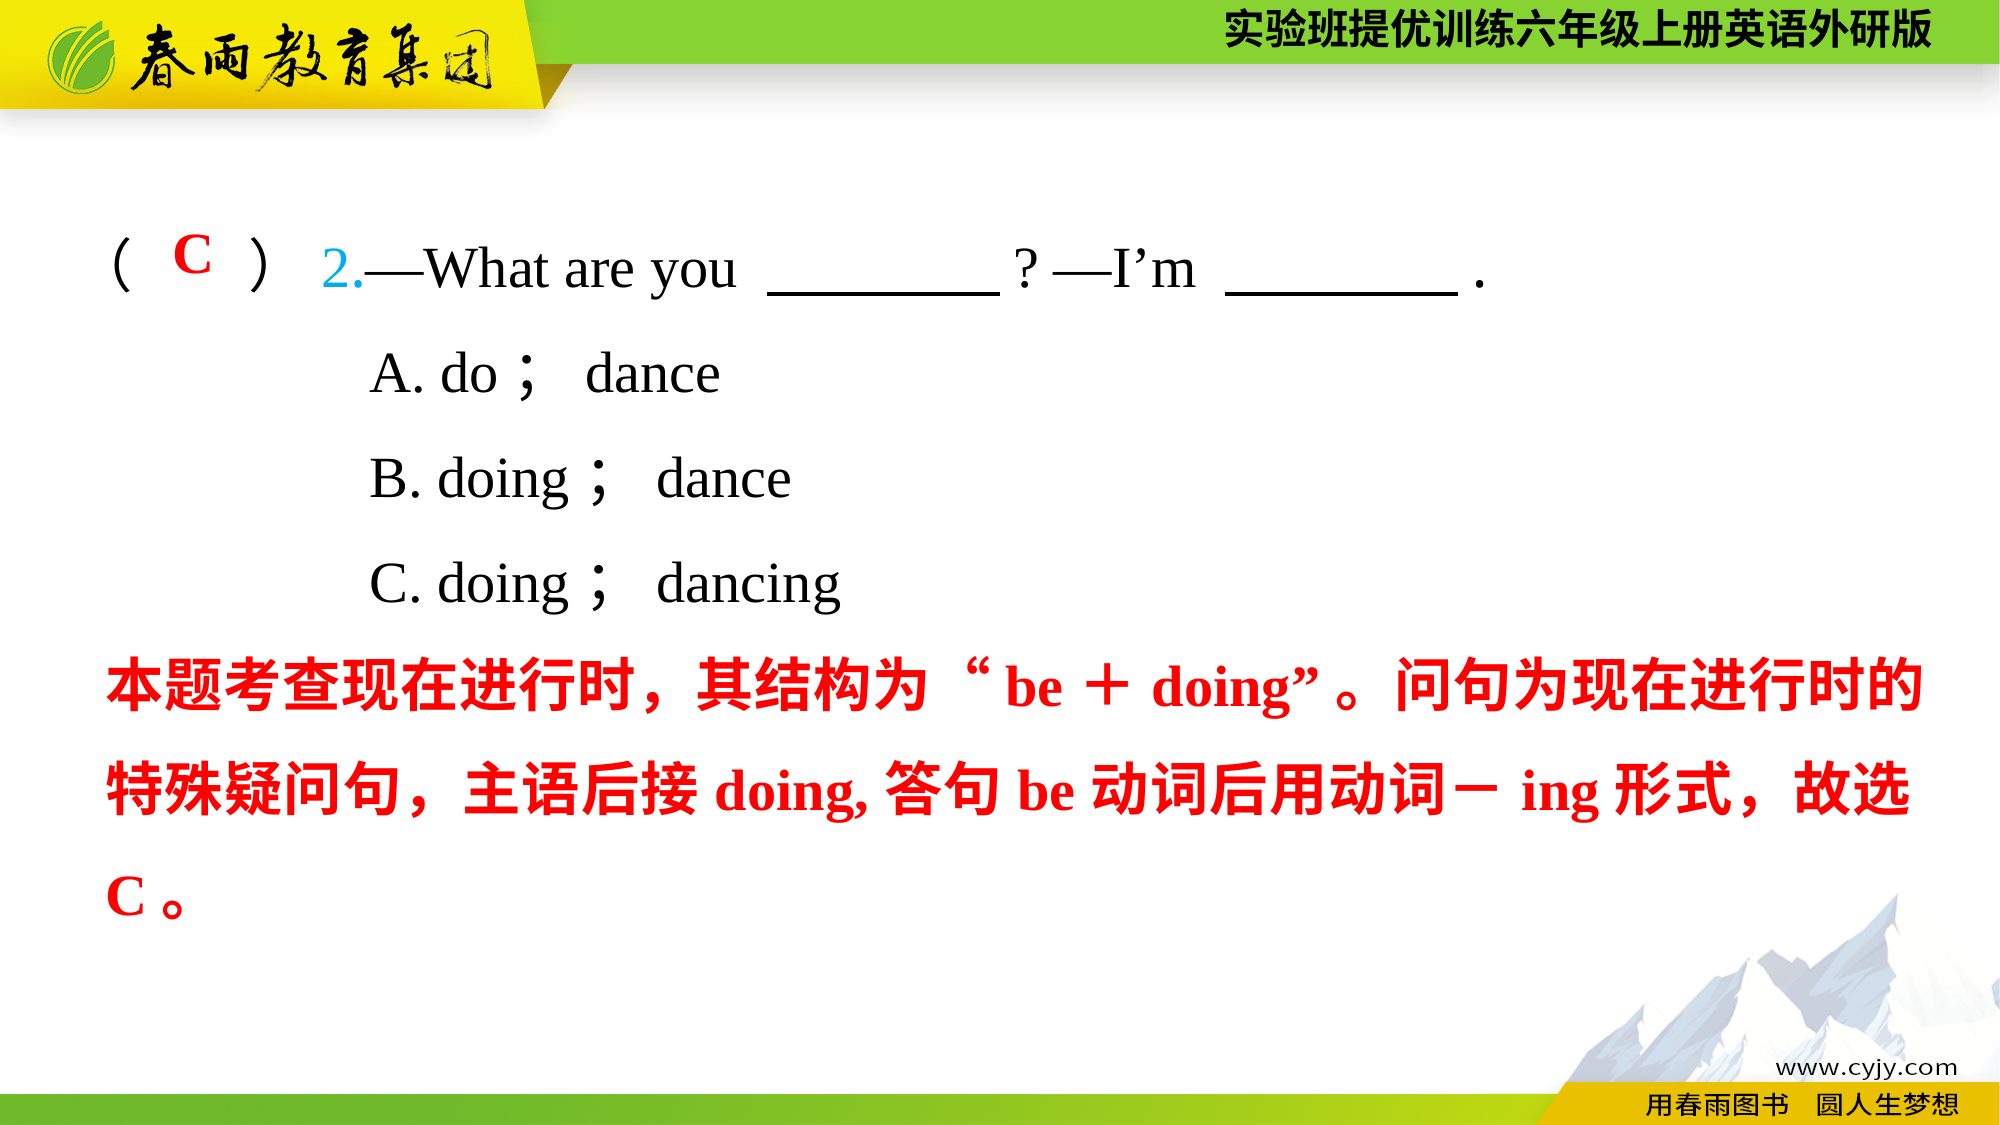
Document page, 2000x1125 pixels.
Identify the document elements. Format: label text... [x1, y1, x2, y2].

text_box 本题考查现在进行时，其结构为“be＋doing”。问句为现在进行时的特殊疑问句，主语后接doing,答句be动词后用动词－ing形式，故选C。 [90, 605, 1941, 935]
list （ ）2.—What are you ? —I’m . A. do；dance B. doing；dance C. doing；dancing [59, 187, 1944, 613]
text_box C [157, 208, 244, 293]
picture [0, 0, 2000, 1125]
